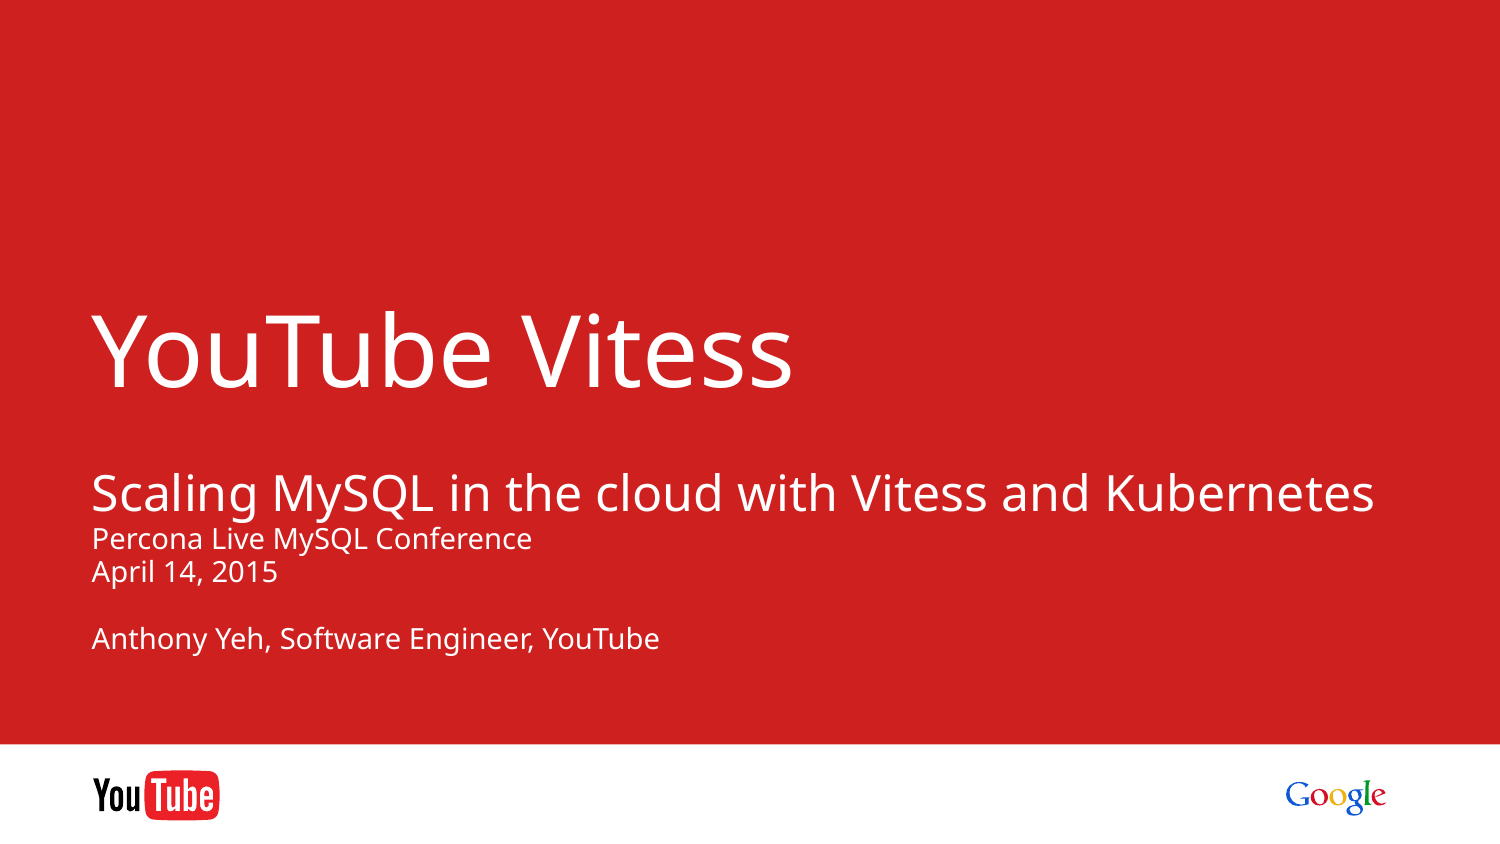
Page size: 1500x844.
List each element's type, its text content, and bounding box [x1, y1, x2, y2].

subtitle Scaling MySQL in the cloud with Vitess and Kubernetes Percona Live MySQL Conference April 14, 2015 Anthony Yeh, Software Engineer, YouTube [76, 451, 1400, 744]
title YouTube Vitess [76, 306, 1400, 426]
